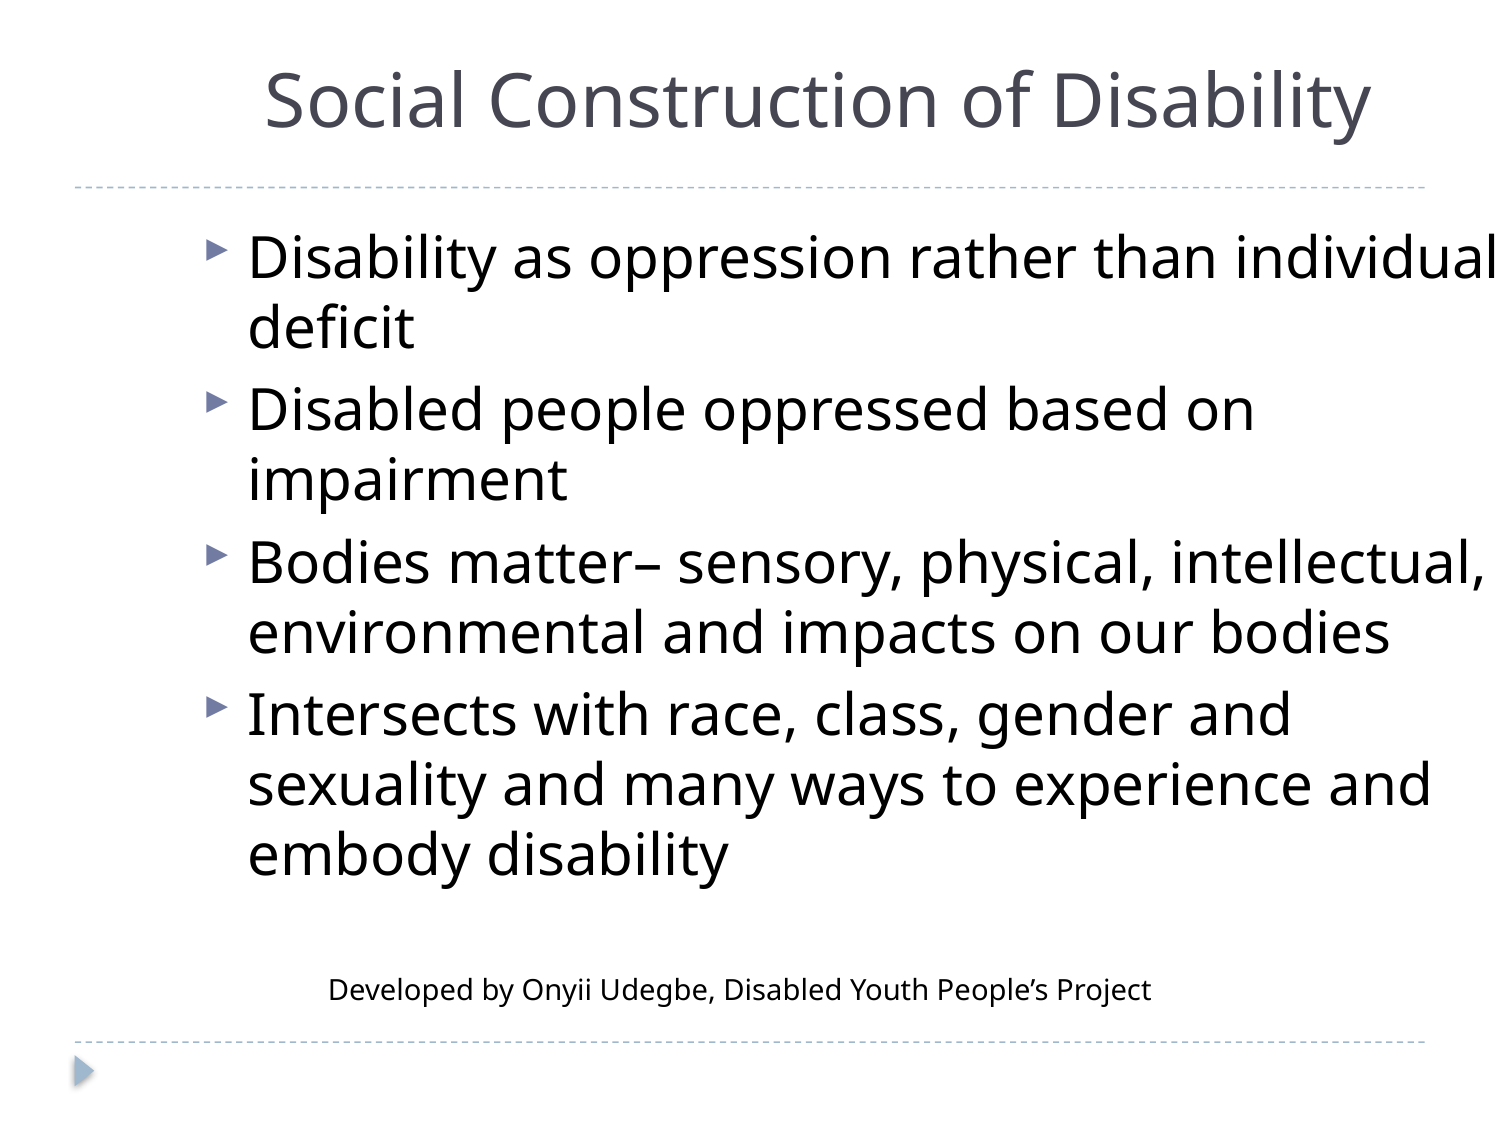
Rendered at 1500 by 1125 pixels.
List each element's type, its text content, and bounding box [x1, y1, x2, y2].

text_box Developed by Onyii Udegbe, Disabled Youth People’s Project [313, 964, 1167, 1014]
title Social Construction of Disability [249, 45, 1463, 175]
list Disability as oppression rather than individual deficit Disabled people oppressed based on impairment Bodies matter– sensory, physical, intellectual, environmental and impacts on our bodies Intersects with race, class, gender and sexuality and many ways to experience and embody disability [187, 212, 1500, 955]
